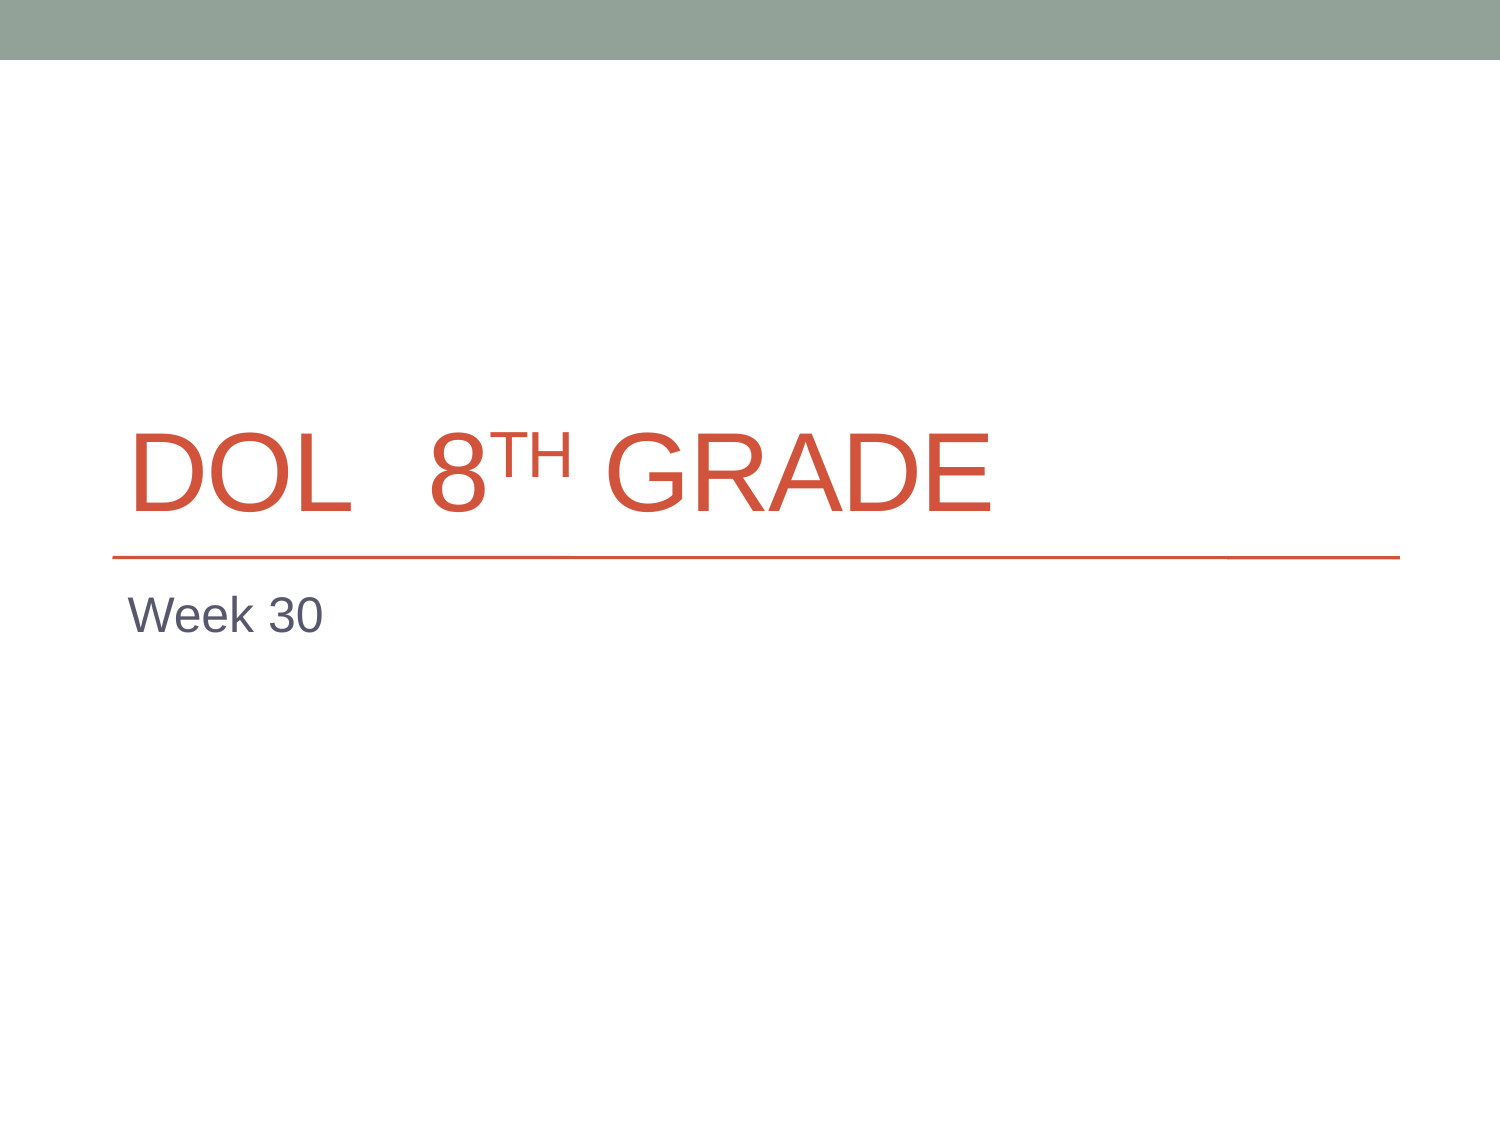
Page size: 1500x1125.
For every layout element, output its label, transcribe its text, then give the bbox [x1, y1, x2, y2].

title Dol 8th grade [112, 224, 1400, 542]
subtitle Week 30 [112, 575, 1163, 863]
